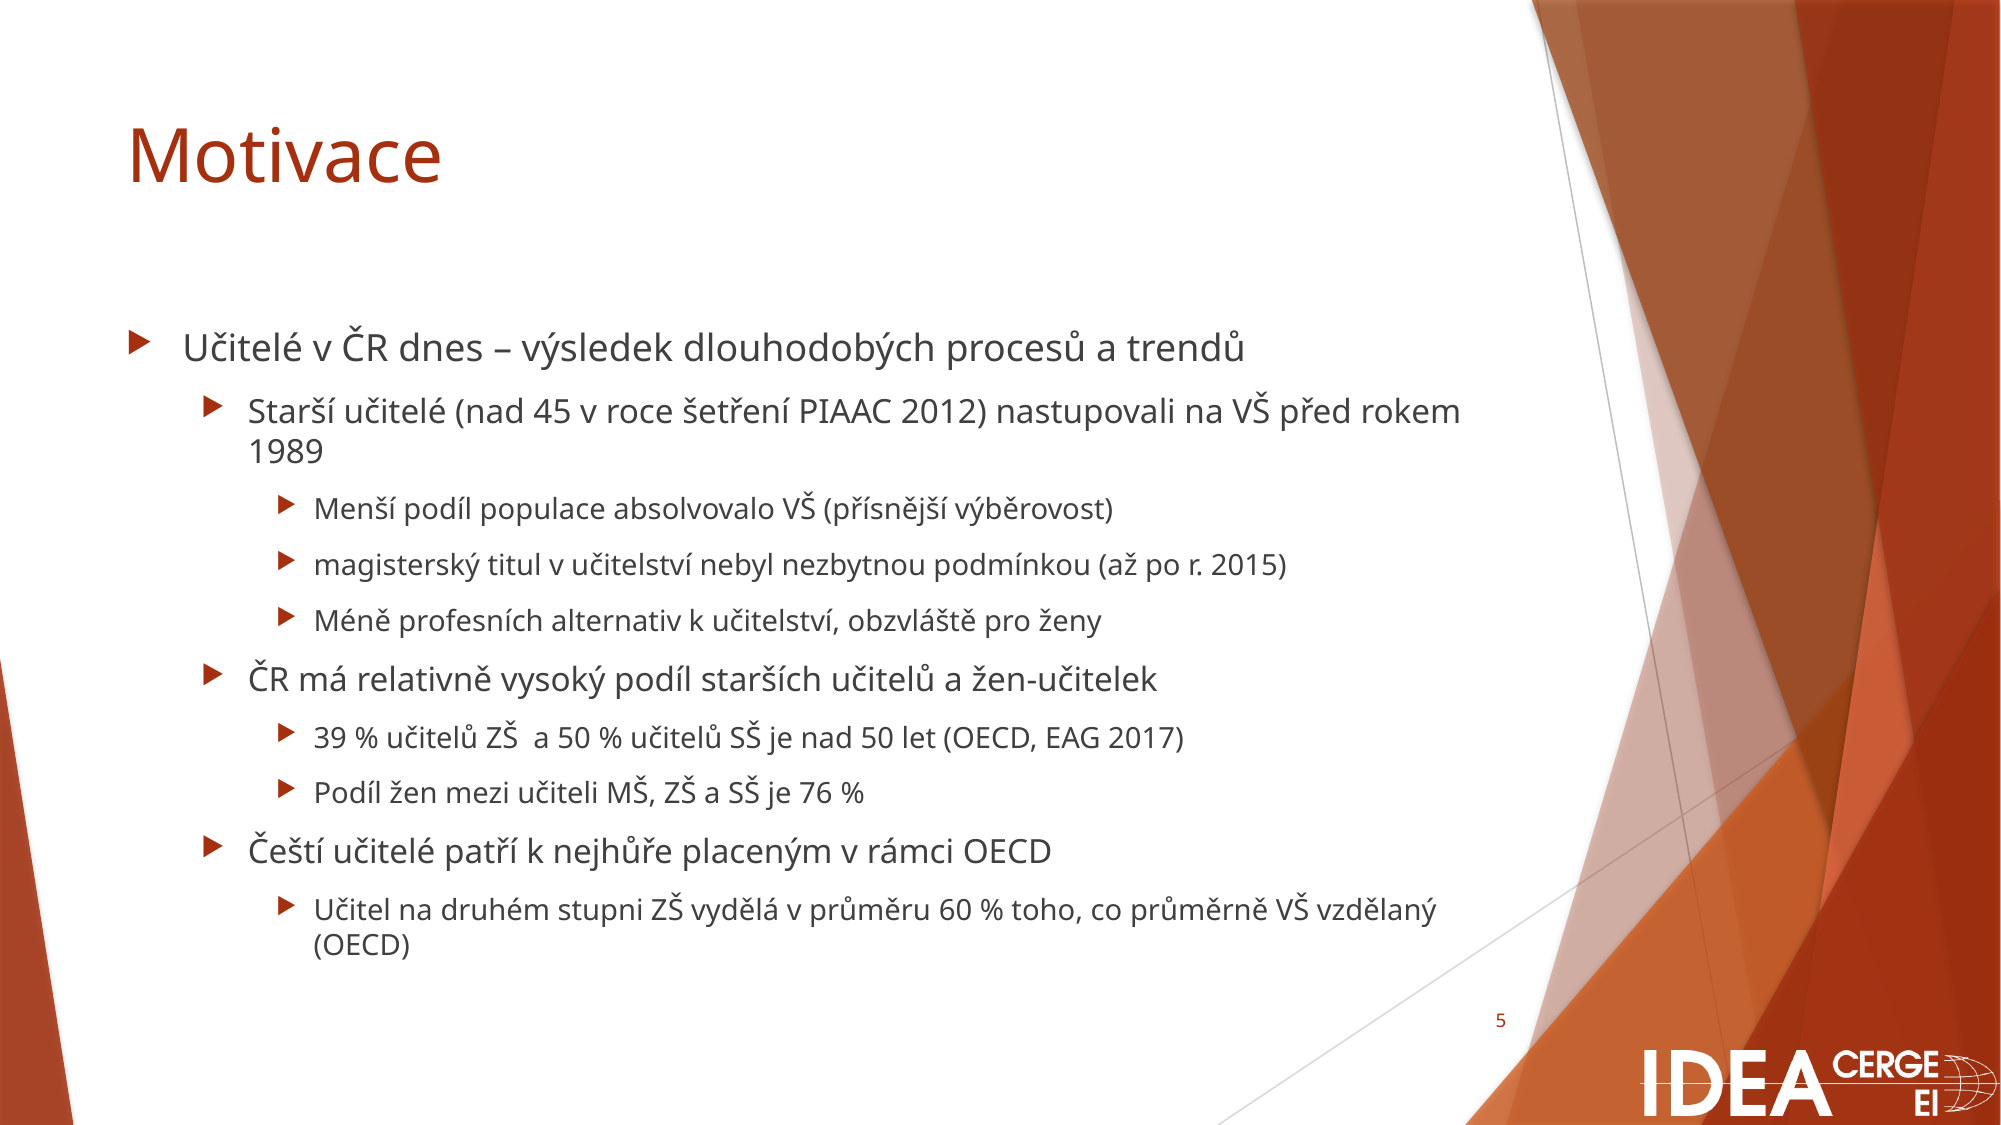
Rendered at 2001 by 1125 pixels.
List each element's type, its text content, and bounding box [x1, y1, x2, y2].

picture [1640, 1050, 2000, 1117]
slide_number 5 [1409, 991, 1522, 1051]
title Motivace [111, 99, 1522, 316]
list Učitelé v ČR dnes – výsledek dlouhodobých procesů a trendů Starší učitelé (nad 45 v roce šetření PIAAC 2012) nastupovali na VŠ před rokem 1989 Menší podíl populace absolvovalo VŠ (přísnější výběrovost) magisterský titul v učitelství nebyl nezbytnou podmínkou (až po r. 2015) Méně profesních alternativ k učitelství, obzvláště pro ženy ČR má relativně vysoký podíl starších učitelů a žen-učitelek 39 % učitelů ZŠ a 50 % učitelů SŠ je nad 50 let (OECD, EAG 2017) Podíl žen mezi učiteli MŠ, ZŠ a SŠ je 76 % Čeští učitelé patří k nejhůře placeným v rámci OECD Učitel na druhém stupni ZŠ vydělá v průměru 60 % toho, co průměrně VŠ vzdělaný (OECD) [111, 316, 1522, 1025]
